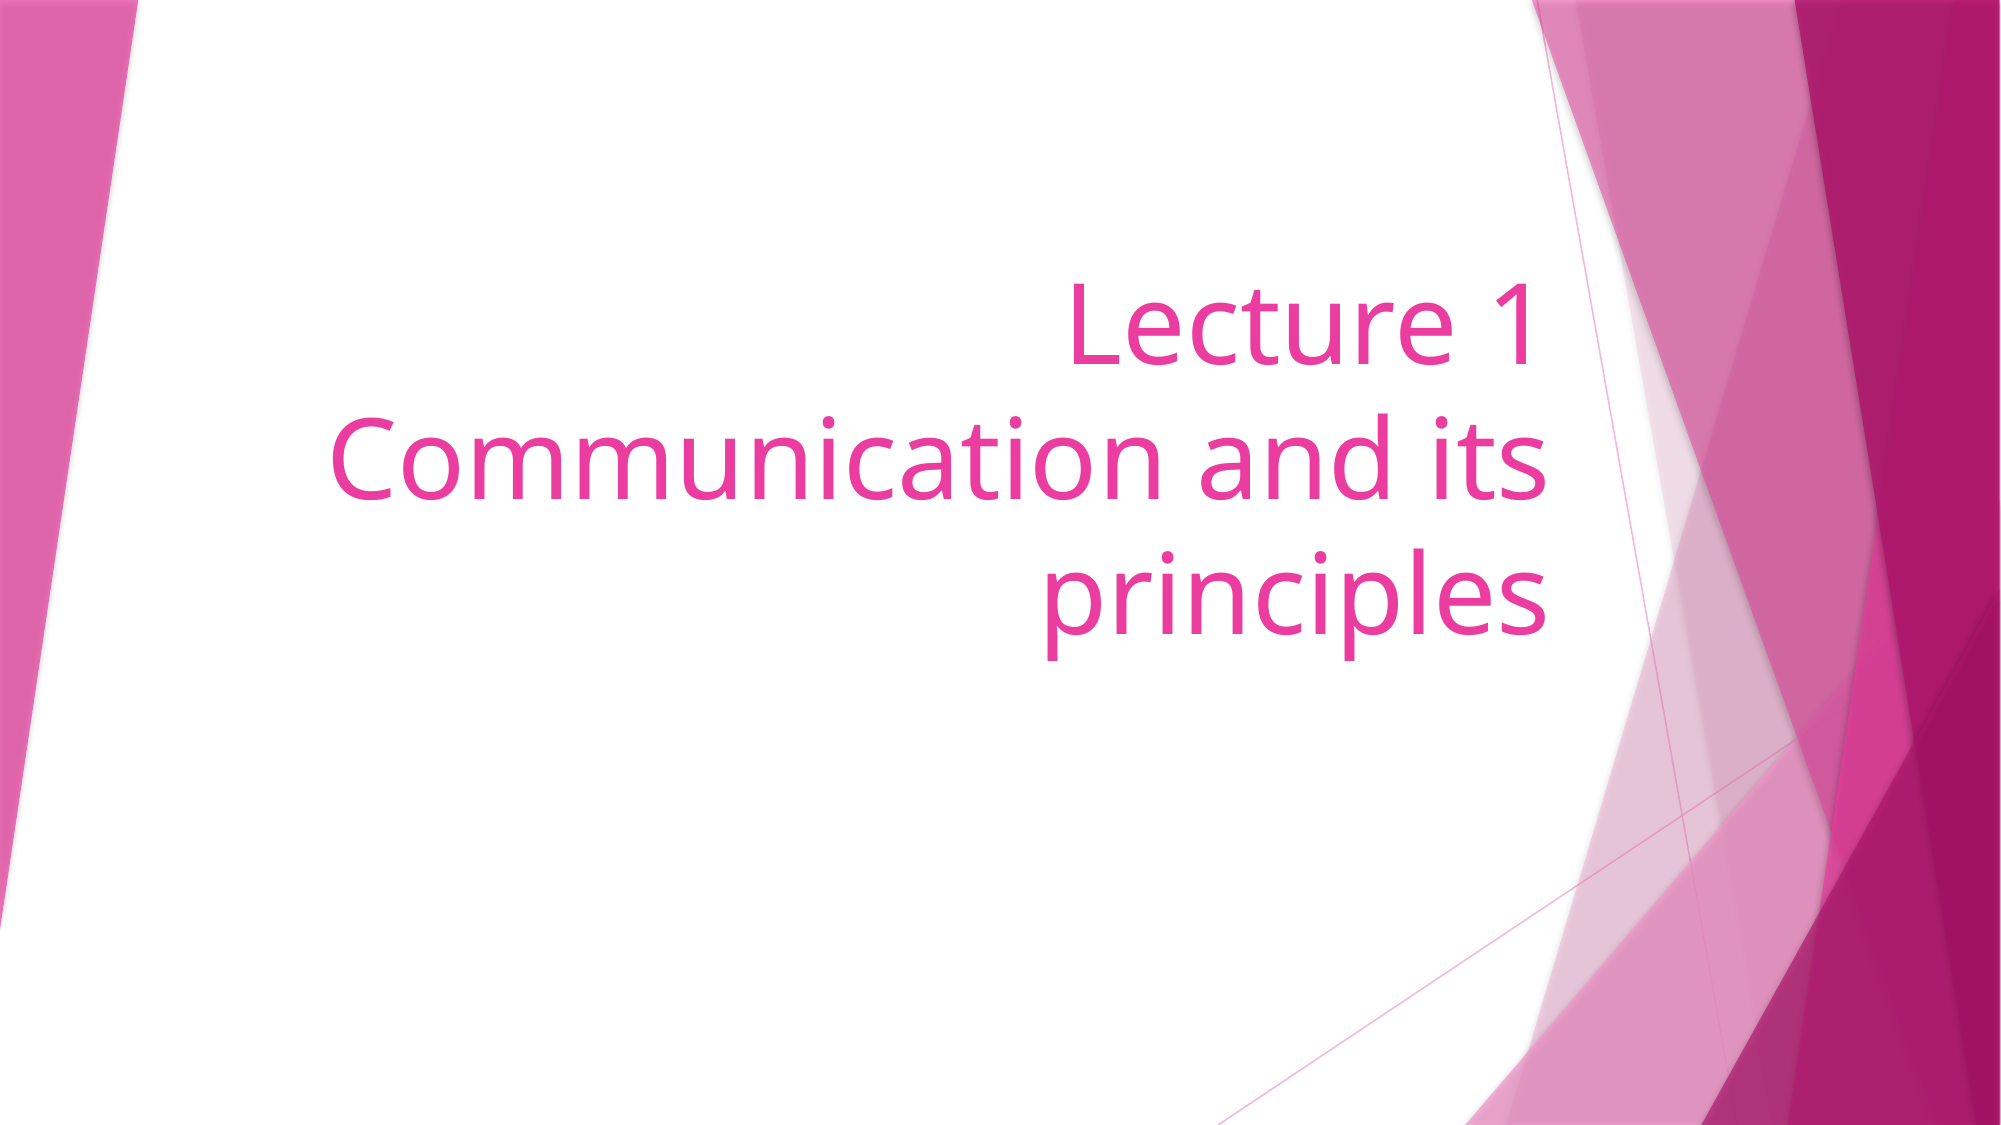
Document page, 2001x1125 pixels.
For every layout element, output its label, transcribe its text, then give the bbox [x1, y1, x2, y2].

title Lecture 1 Communication and its principles [247, 227, 1567, 665]
